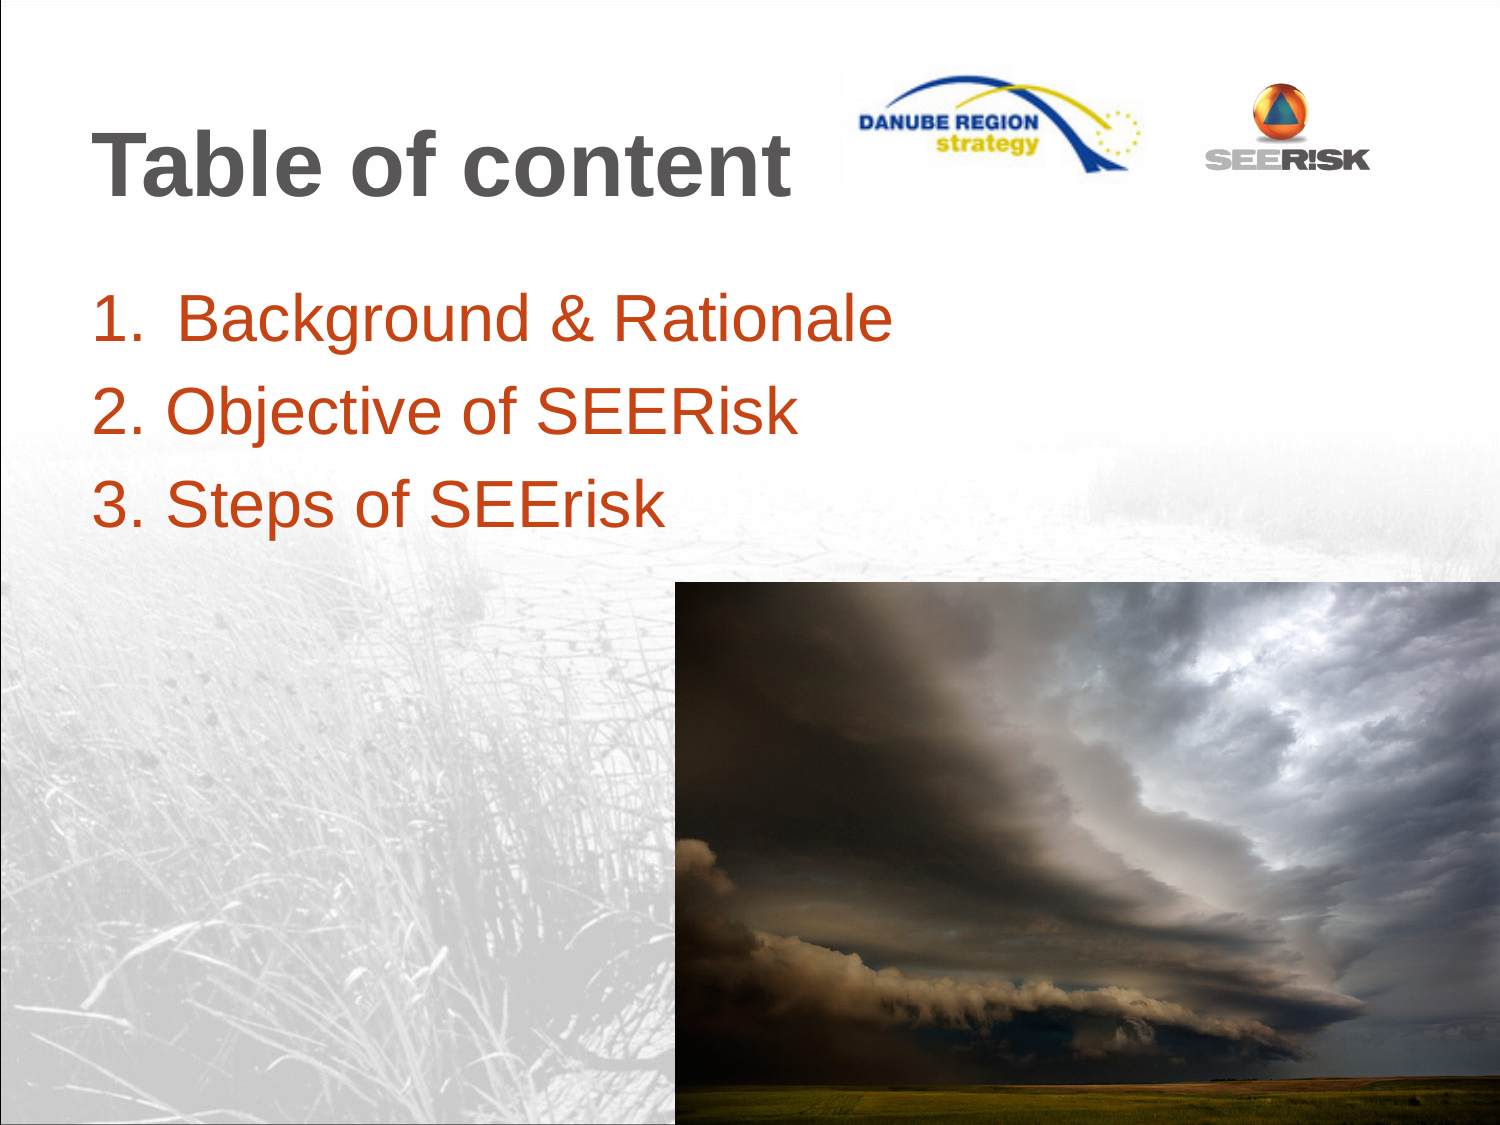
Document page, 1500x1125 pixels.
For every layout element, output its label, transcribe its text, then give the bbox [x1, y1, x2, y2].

list Background & Rationale 2. Objective of SEERisk 3. Steps of SEErisk [76, 266, 1428, 851]
picture [0, 0, 1500, 1125]
title Table of content [76, 66, 1060, 255]
